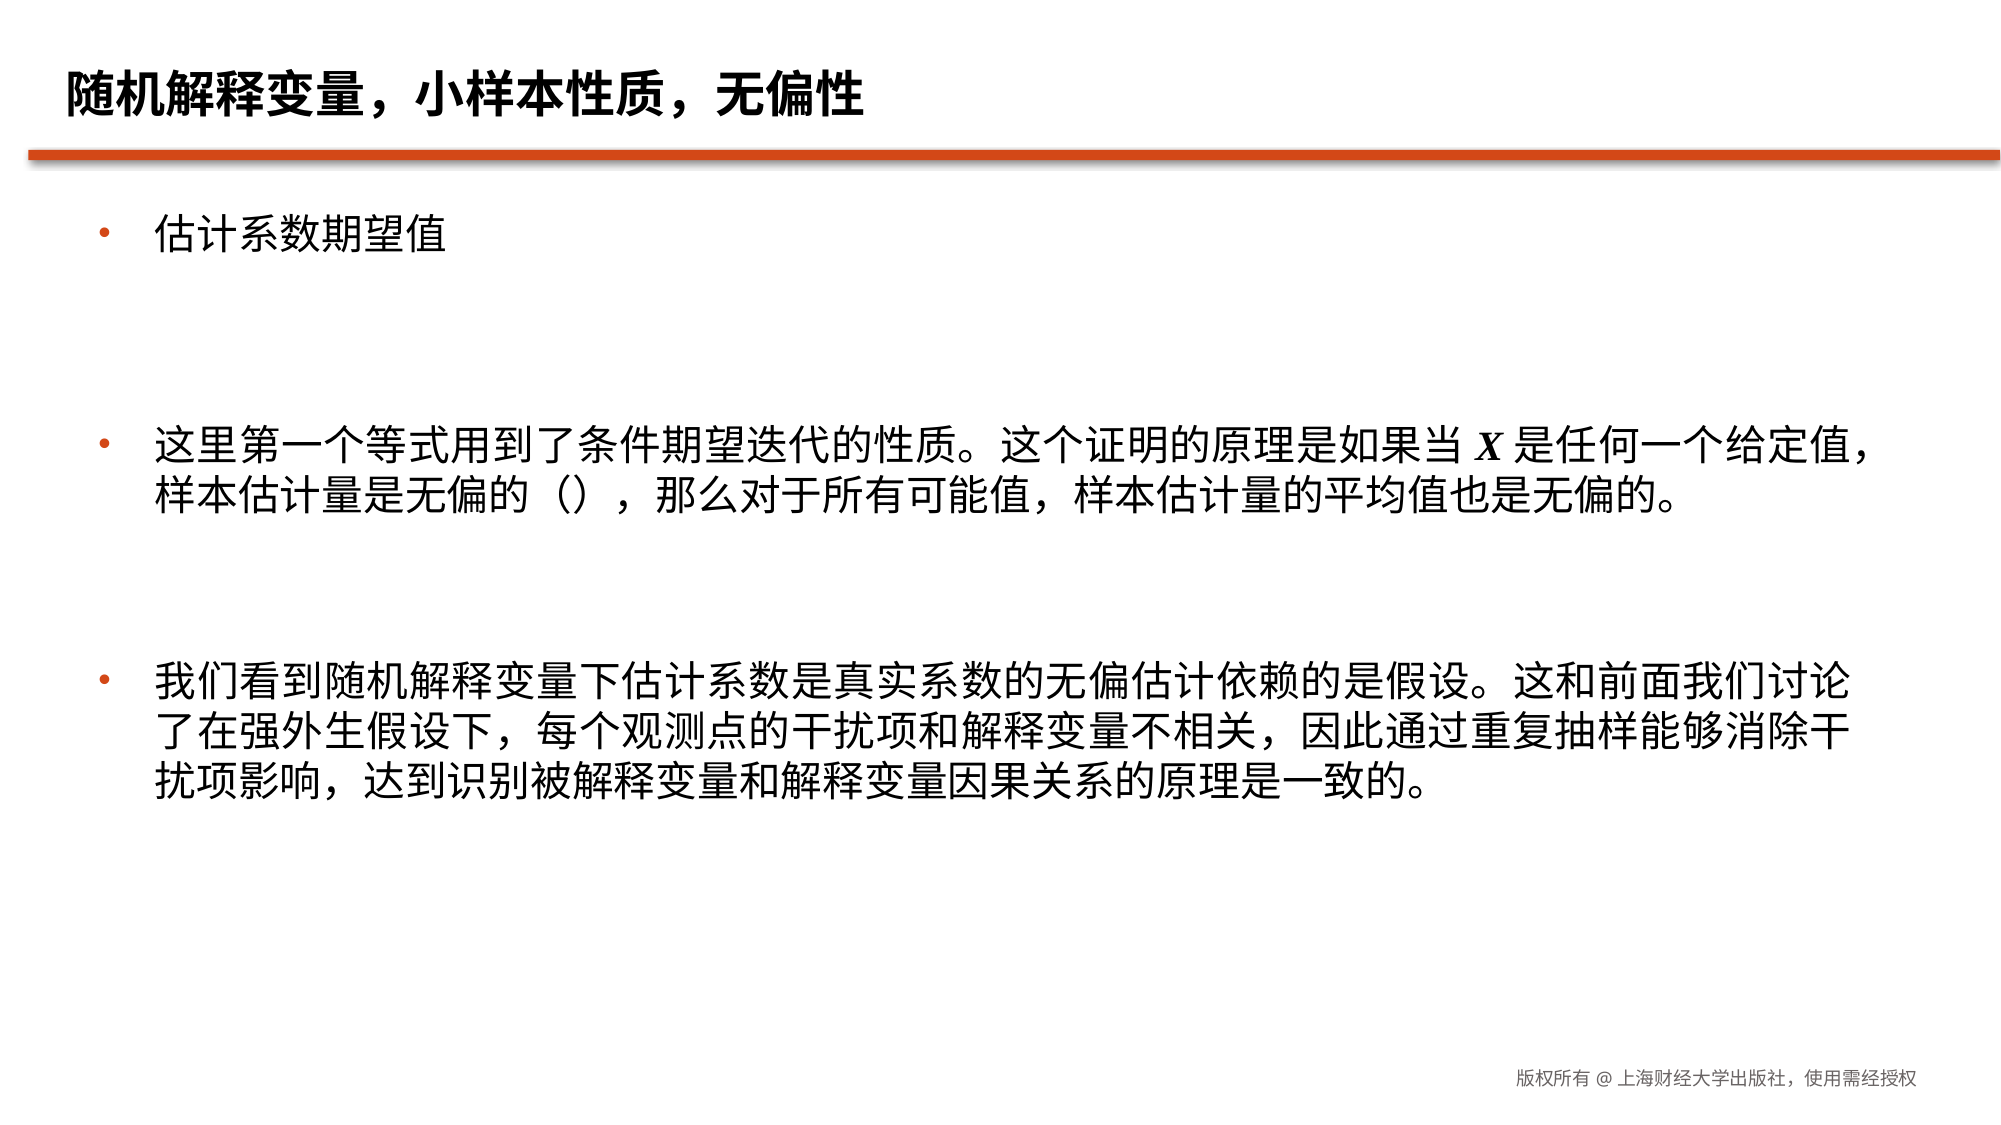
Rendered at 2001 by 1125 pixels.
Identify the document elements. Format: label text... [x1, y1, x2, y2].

footer 版权所有@上海财经大学出版社，使用需经授权 [1483, 1046, 1950, 1109]
title 随机解释变量，小样本性质，无偏性 [50, 50, 1825, 138]
